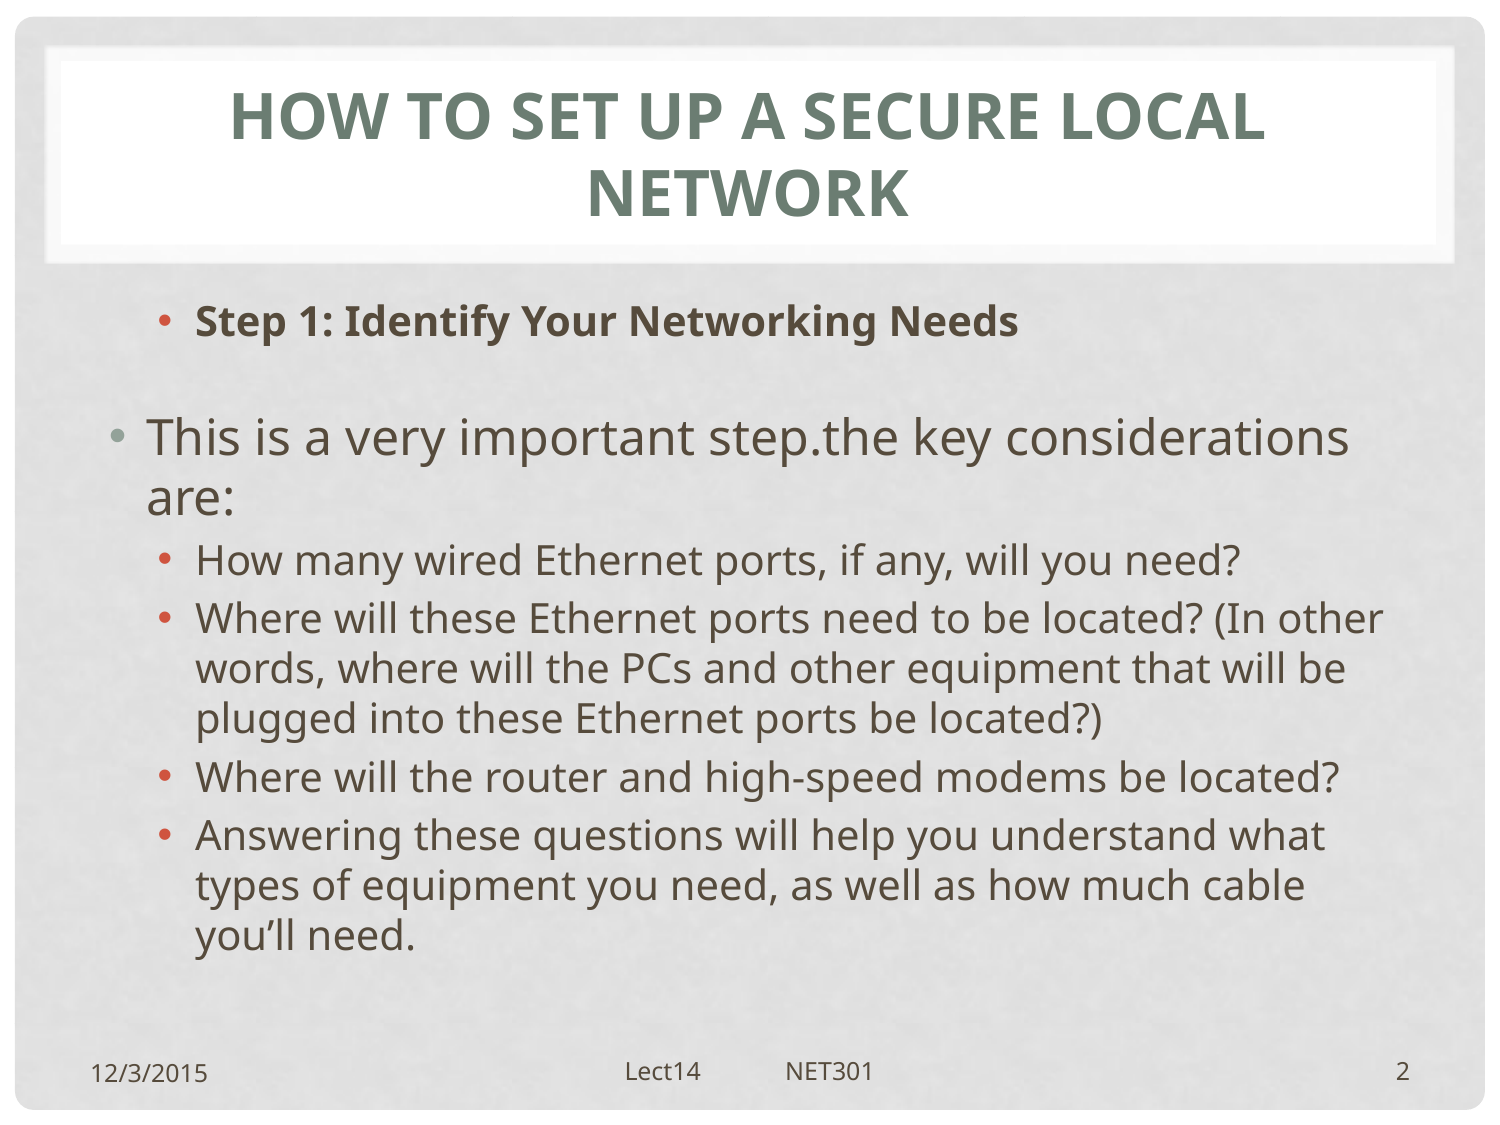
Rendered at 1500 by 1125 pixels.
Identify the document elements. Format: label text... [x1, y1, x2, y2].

title How To Set Up A Secure Local Network [69, 66, 1425, 238]
list Step 1: Identify Your Networking Needs This is a very important step.the key considerations are: How many wired Ethernet ports, if any, will you need? Where will these Ethernet ports need to be located? (In other words, where will the PCs and other equipment that will be plugged into these Ethernet ports be located?) Where will the router and high-speed modems be located? Answering these questions will help you understand what types of equipment you need, as well as how much cable you’ll need. [75, 287, 1425, 1005]
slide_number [75, 1042, 425, 1103]
footer Lect14 NET301 [512, 1042, 988, 1103]
slide_number 2 [1074, 1042, 1425, 1103]
